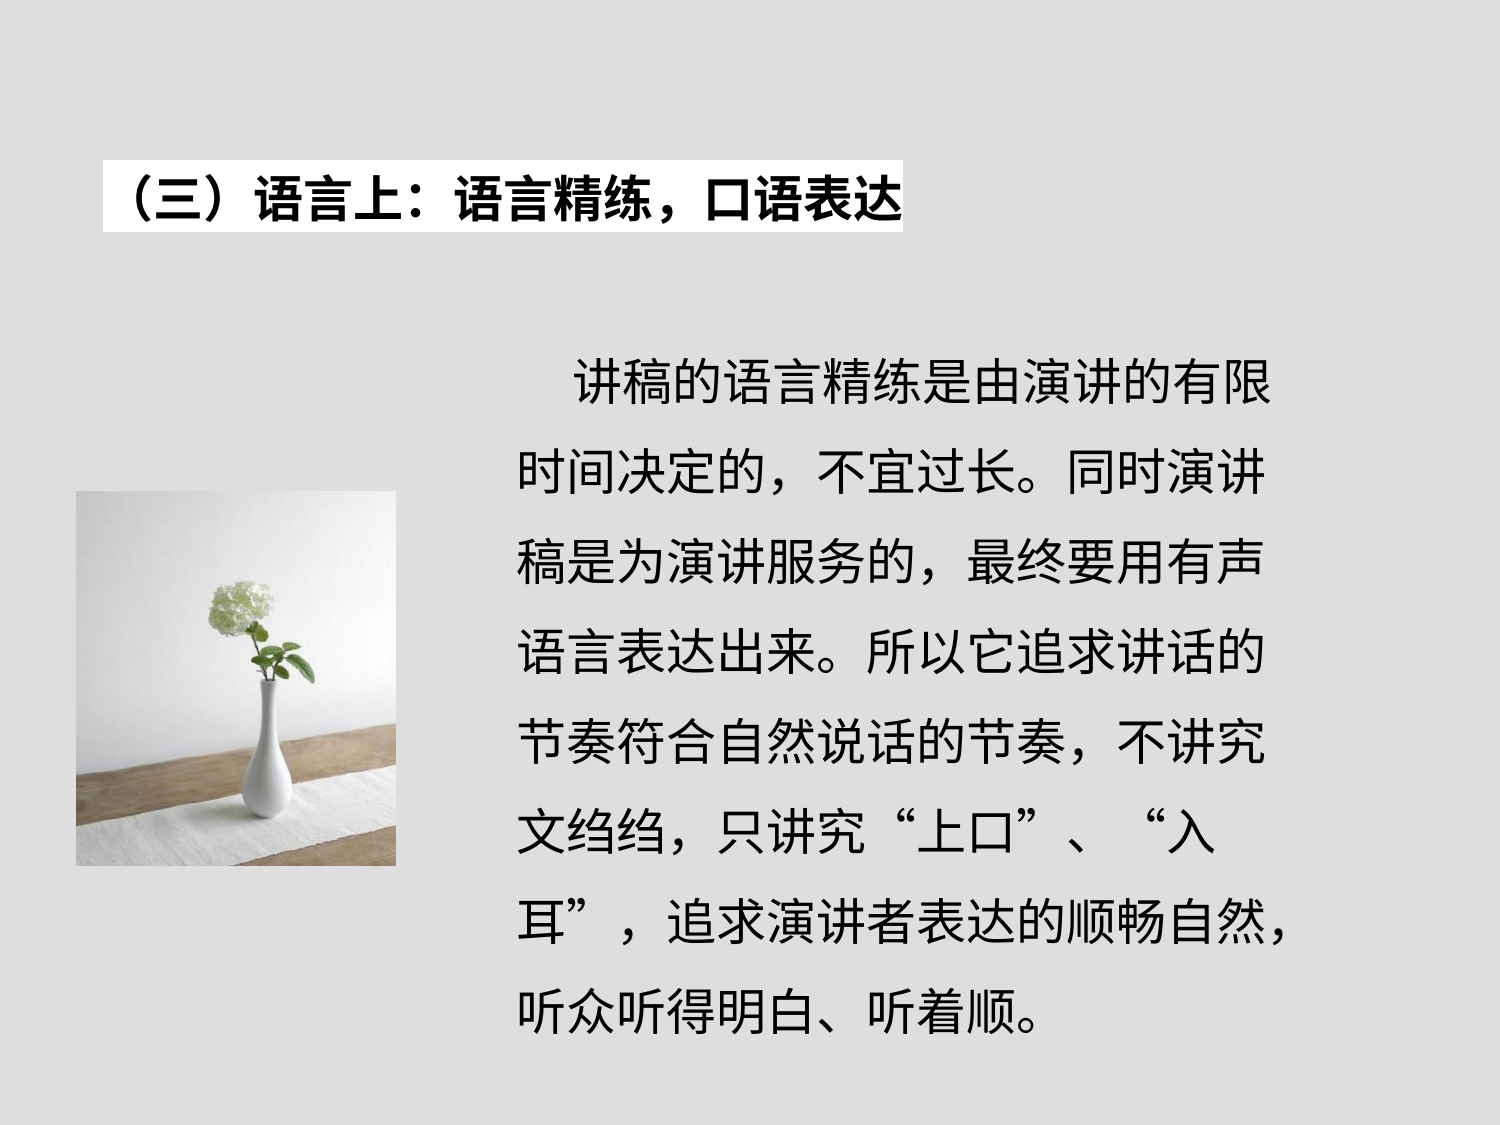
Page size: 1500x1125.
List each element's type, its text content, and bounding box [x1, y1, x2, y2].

text_box 讲稿的语言精练是由演讲的有限时间决定的，不宜过长。同时演讲稿是为演讲服务的，最终要用有声语言表达出来。所以它追求讲话的节奏符合自然说话的节奏，不讲究文绉绉，只讲究“上口”、“入耳”，追求演讲者表达的顺畅自然，听众听得明白、听着顺。 [501, 313, 1292, 1084]
picture [76, 491, 396, 866]
text_box （三）语言上：语言精练，口语表达 [88, 160, 928, 235]
